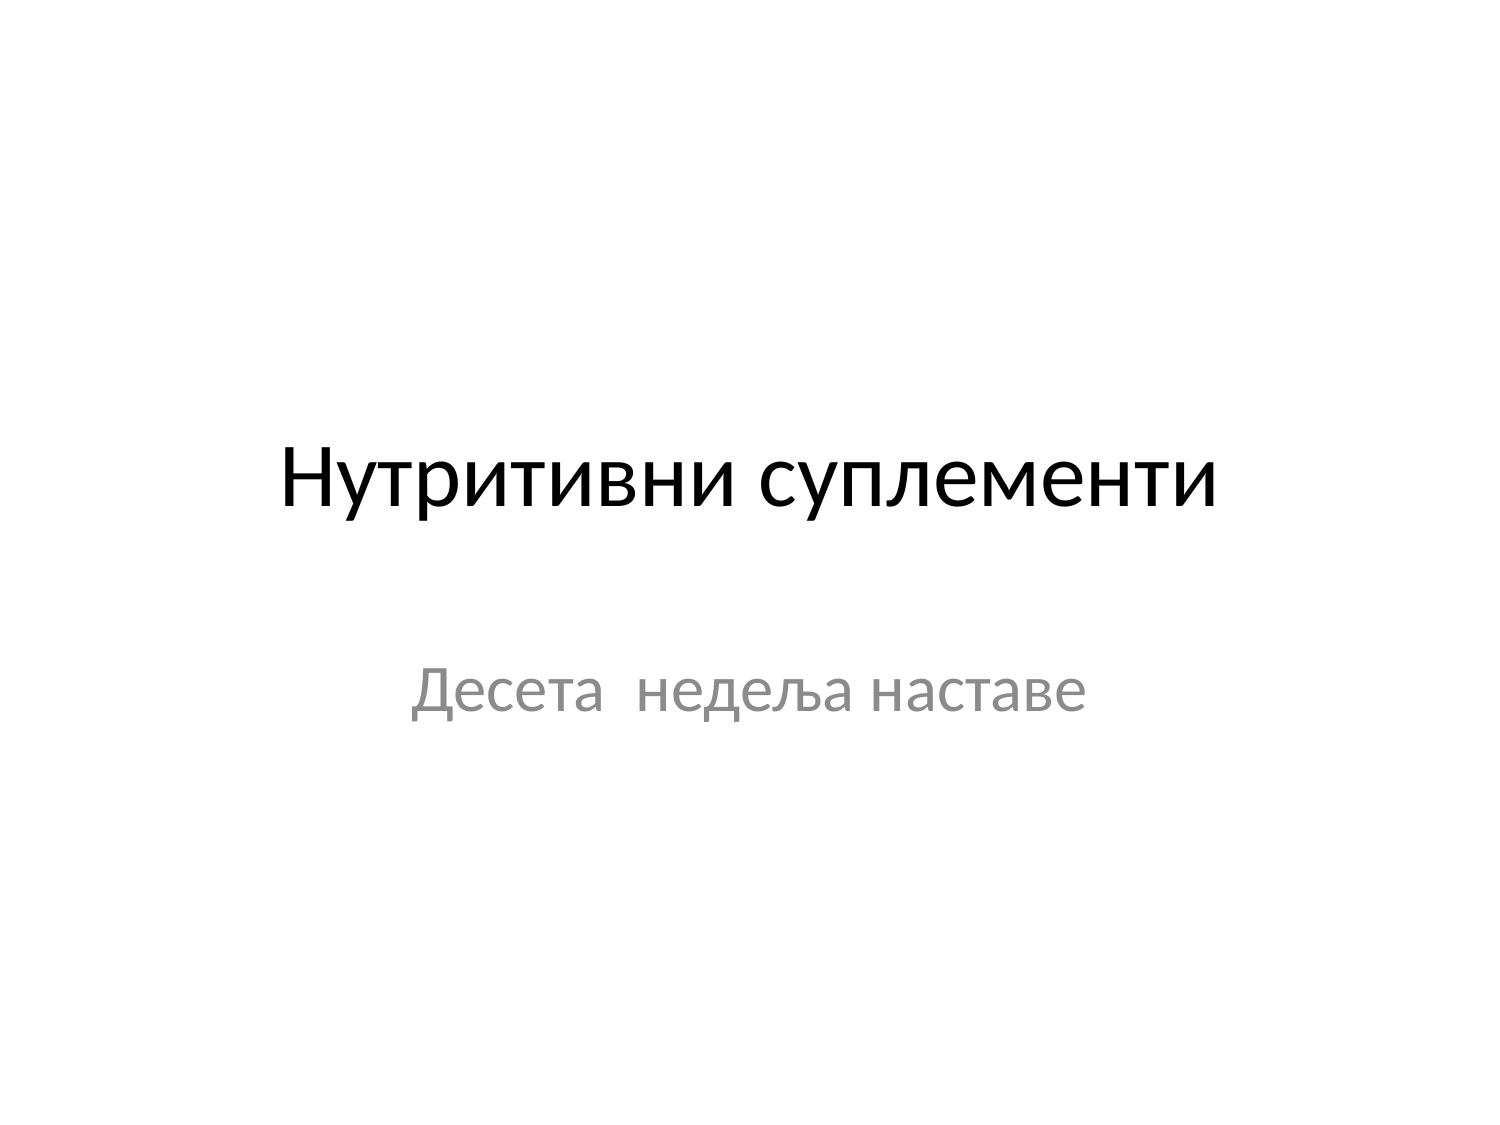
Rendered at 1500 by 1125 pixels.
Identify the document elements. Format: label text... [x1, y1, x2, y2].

subtitle Десета недеља наставе [225, 637, 1275, 925]
title Нутритивни суплементи [112, 349, 1388, 591]
